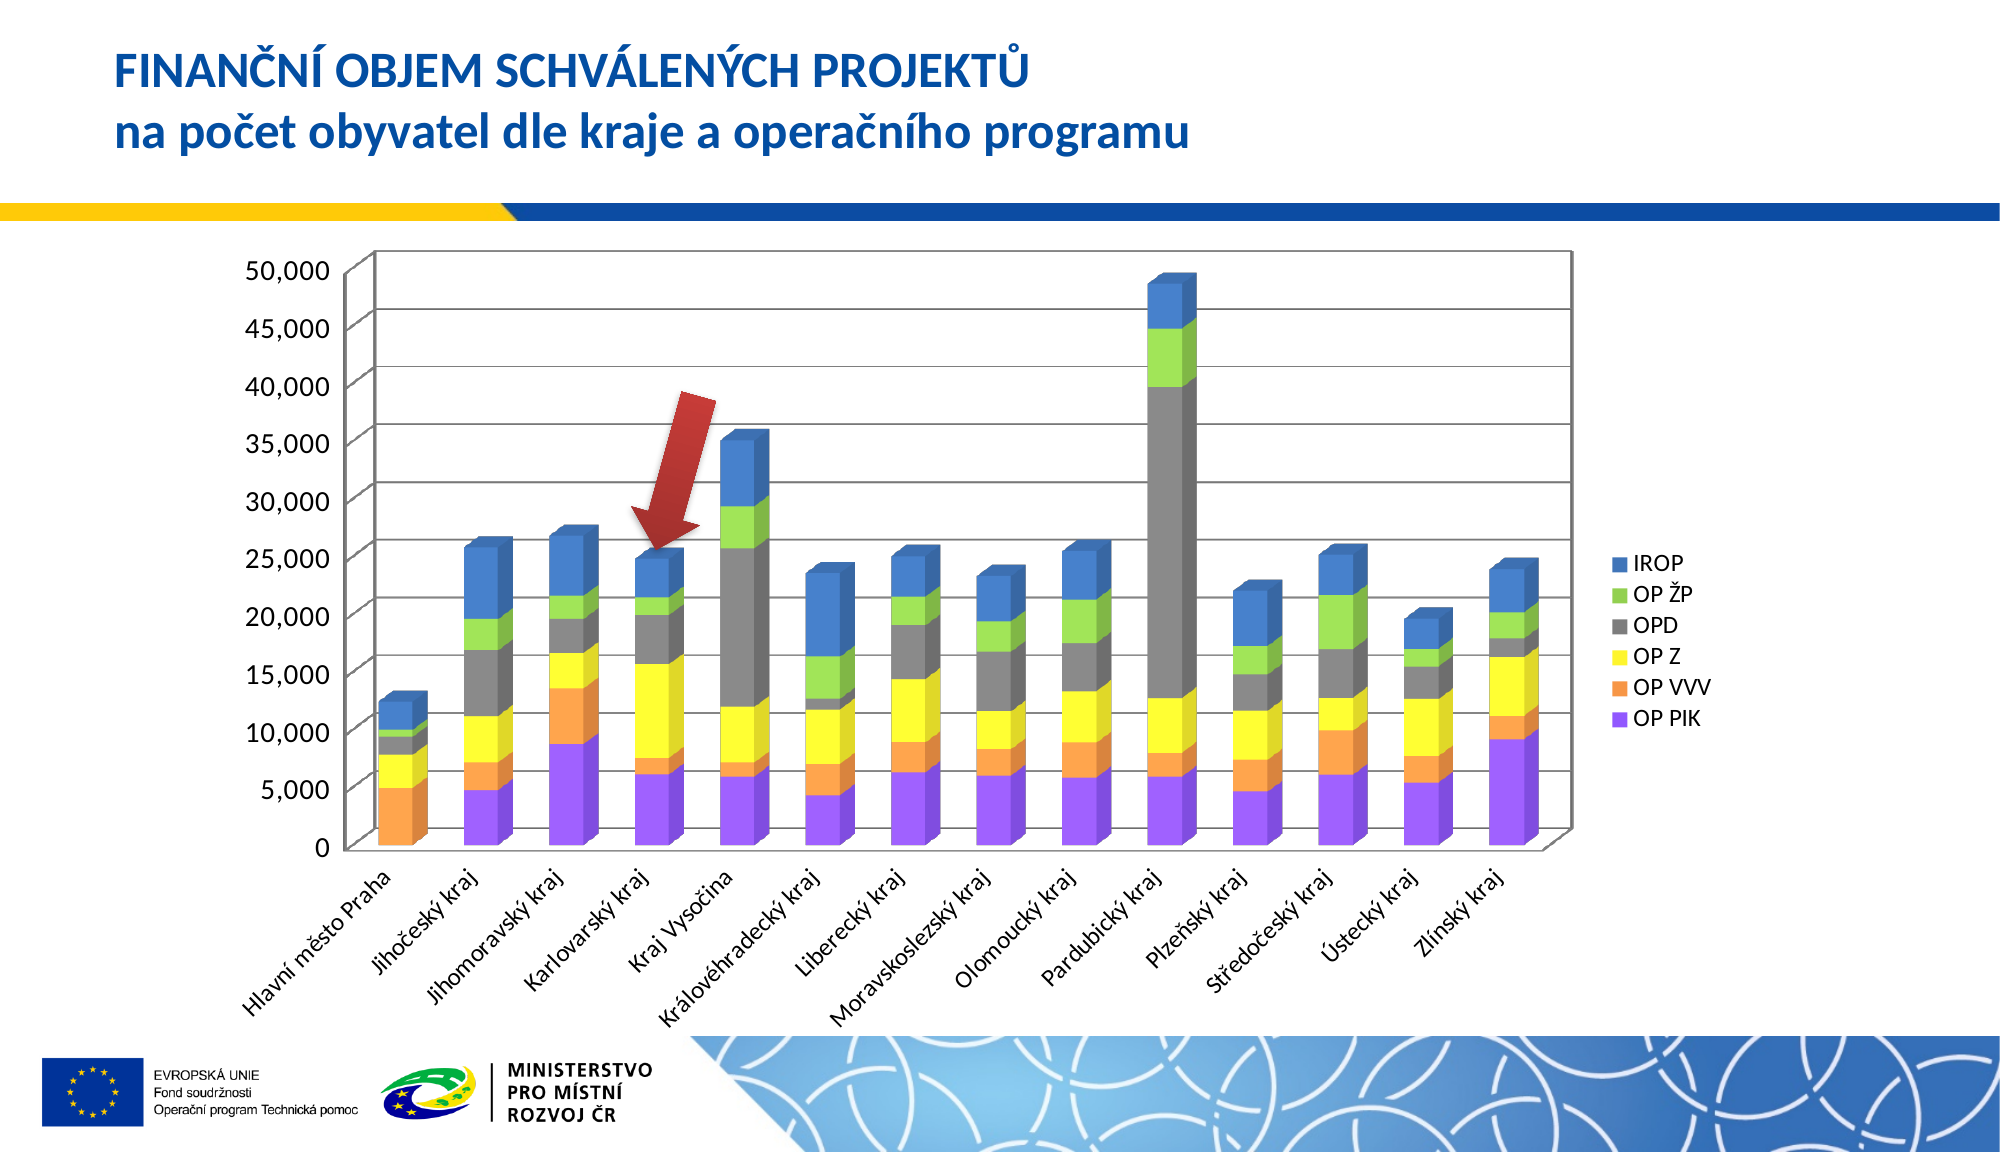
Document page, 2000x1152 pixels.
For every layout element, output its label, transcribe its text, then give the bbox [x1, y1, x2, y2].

title Finanční objem schválených projektů na počet obyvatel dle kraje a operačního programu [99, 29, 1900, 168]
picture [680, 1036, 2000, 1152]
picture [0, 203, 2000, 221]
picture [19, 1035, 674, 1149]
chart [208, 233, 1733, 1052]
